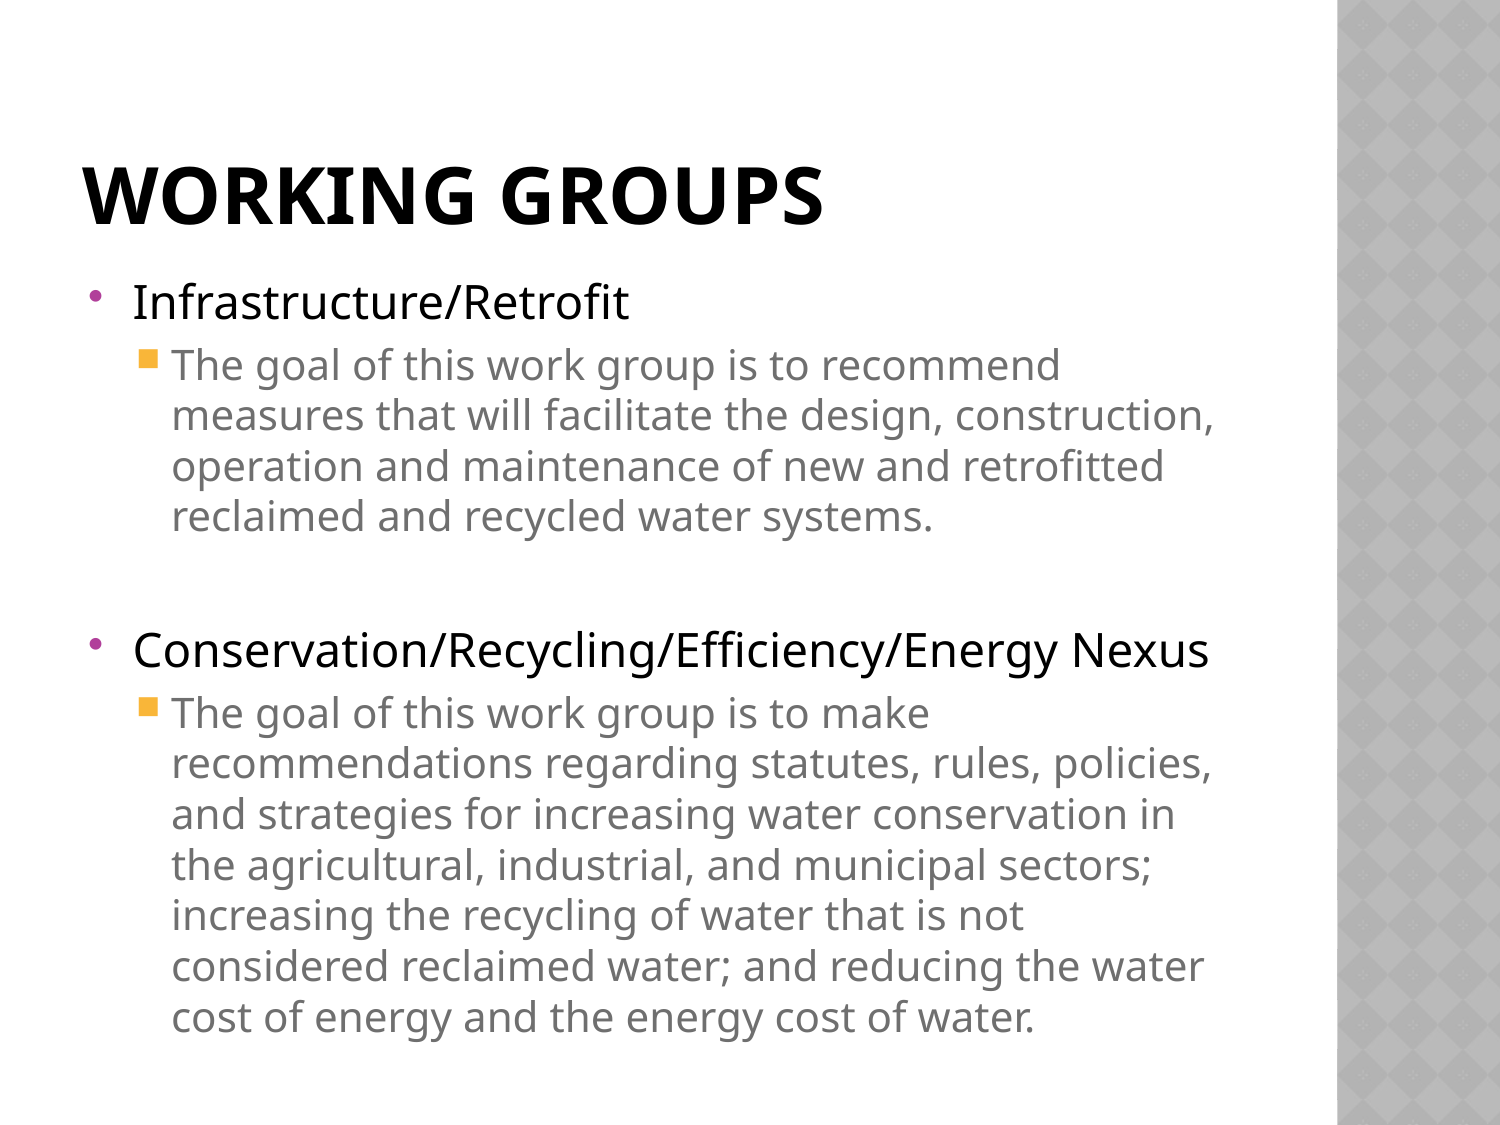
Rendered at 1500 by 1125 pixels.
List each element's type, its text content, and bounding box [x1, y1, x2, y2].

title Working Groups [75, 52, 1263, 240]
list Infrastructure/Retrofit The goal of this work group is to recommend measures that will facilitate the design, construction, operation and maintenance of new and retrofitted reclaimed and recycled water systems. Conservation/Recycling/Efficiency/Energy Nexus The goal of this work group is to make recommendations regarding statutes, rules, policies, and strategies for increasing water conservation in the agricultural, industrial, and municipal sectors; increasing the recycling of water that is not considered reclaimed water; and reducing the water cost of energy and the energy cost of water. [75, 264, 1263, 1059]
